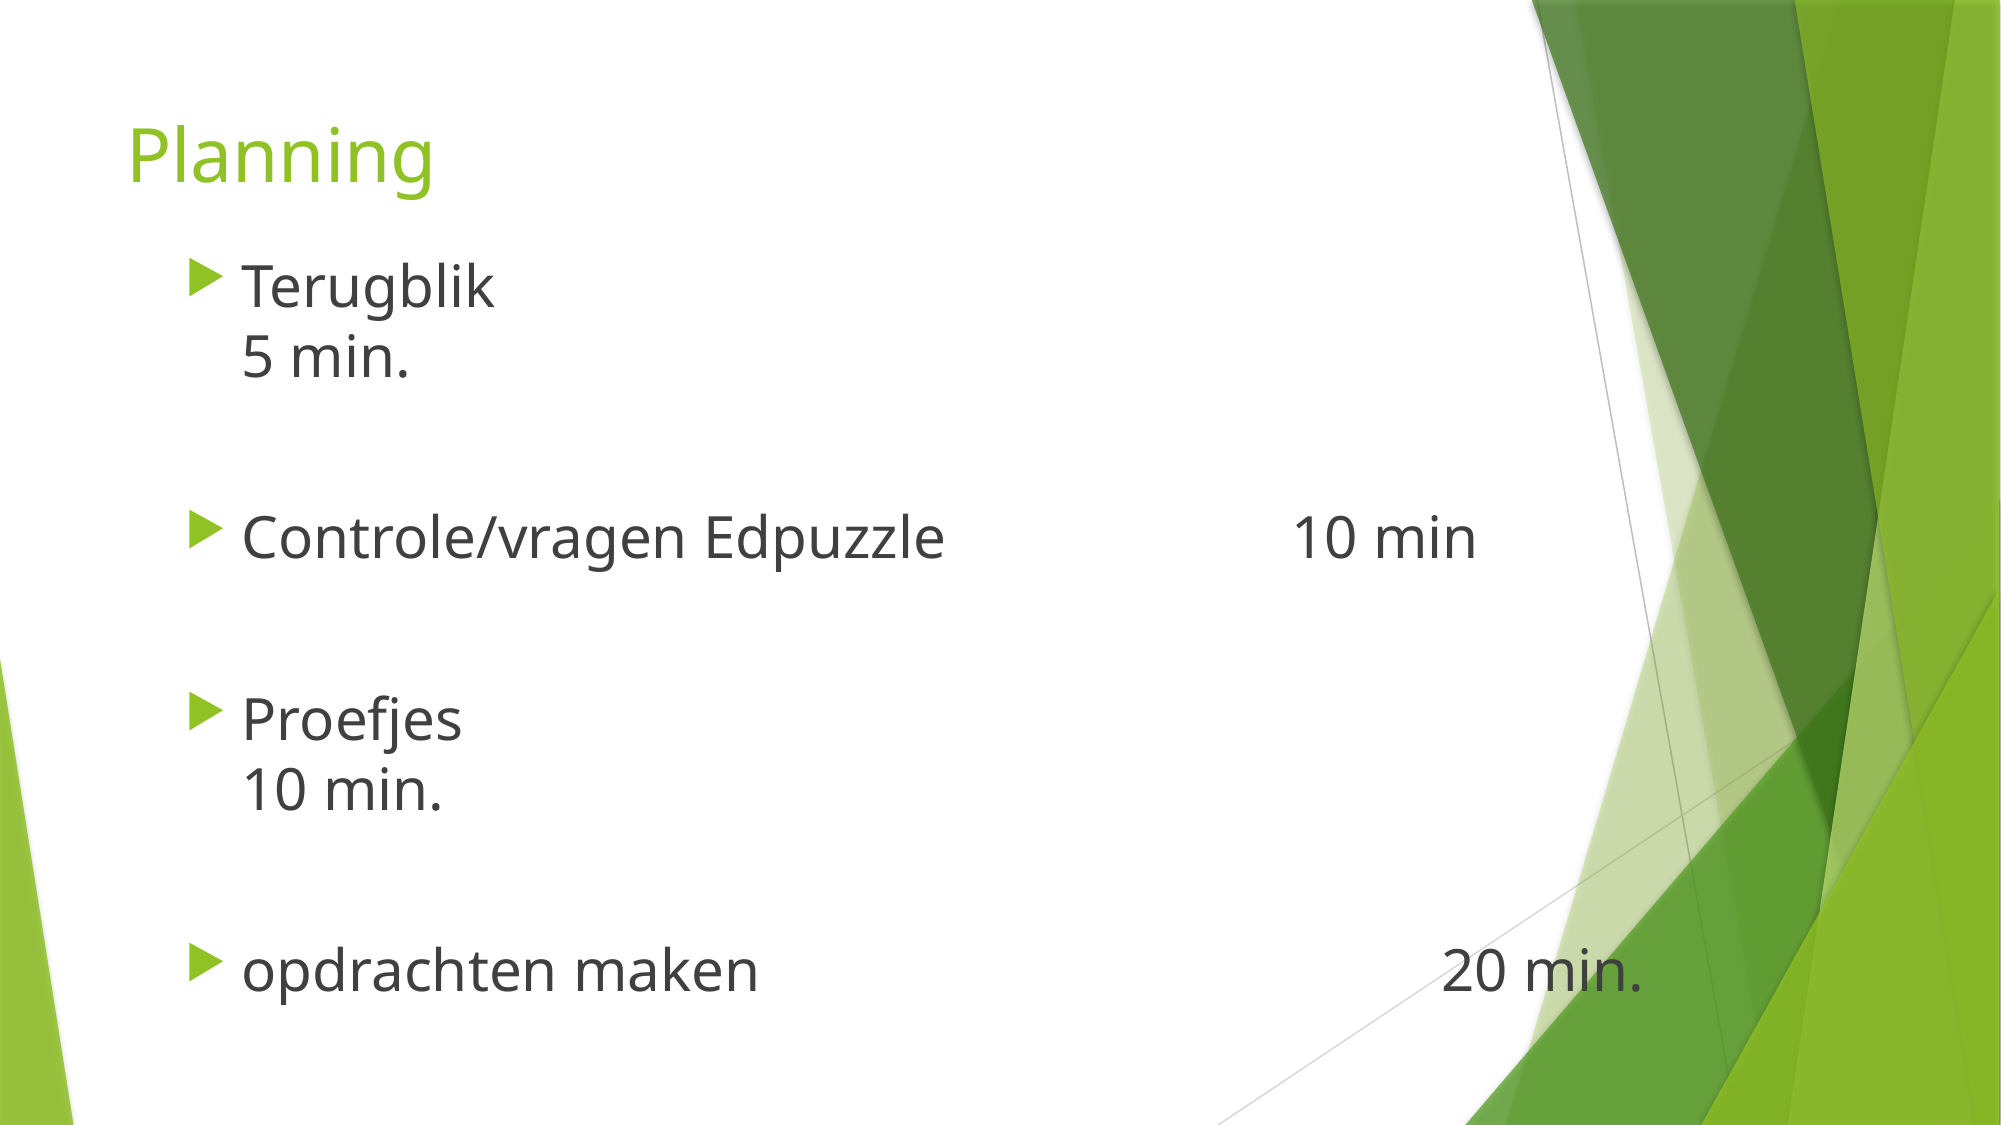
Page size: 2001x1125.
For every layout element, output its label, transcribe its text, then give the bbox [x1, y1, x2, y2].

title Planning [111, 99, 1522, 317]
list Terugblik 5 min. Controle/vragen Edpuzzle 10 min Proefjes 10 min. opdrachten maken 20 min. Samenwerkingsopdracht 5 min. [170, 241, 1765, 1081]
